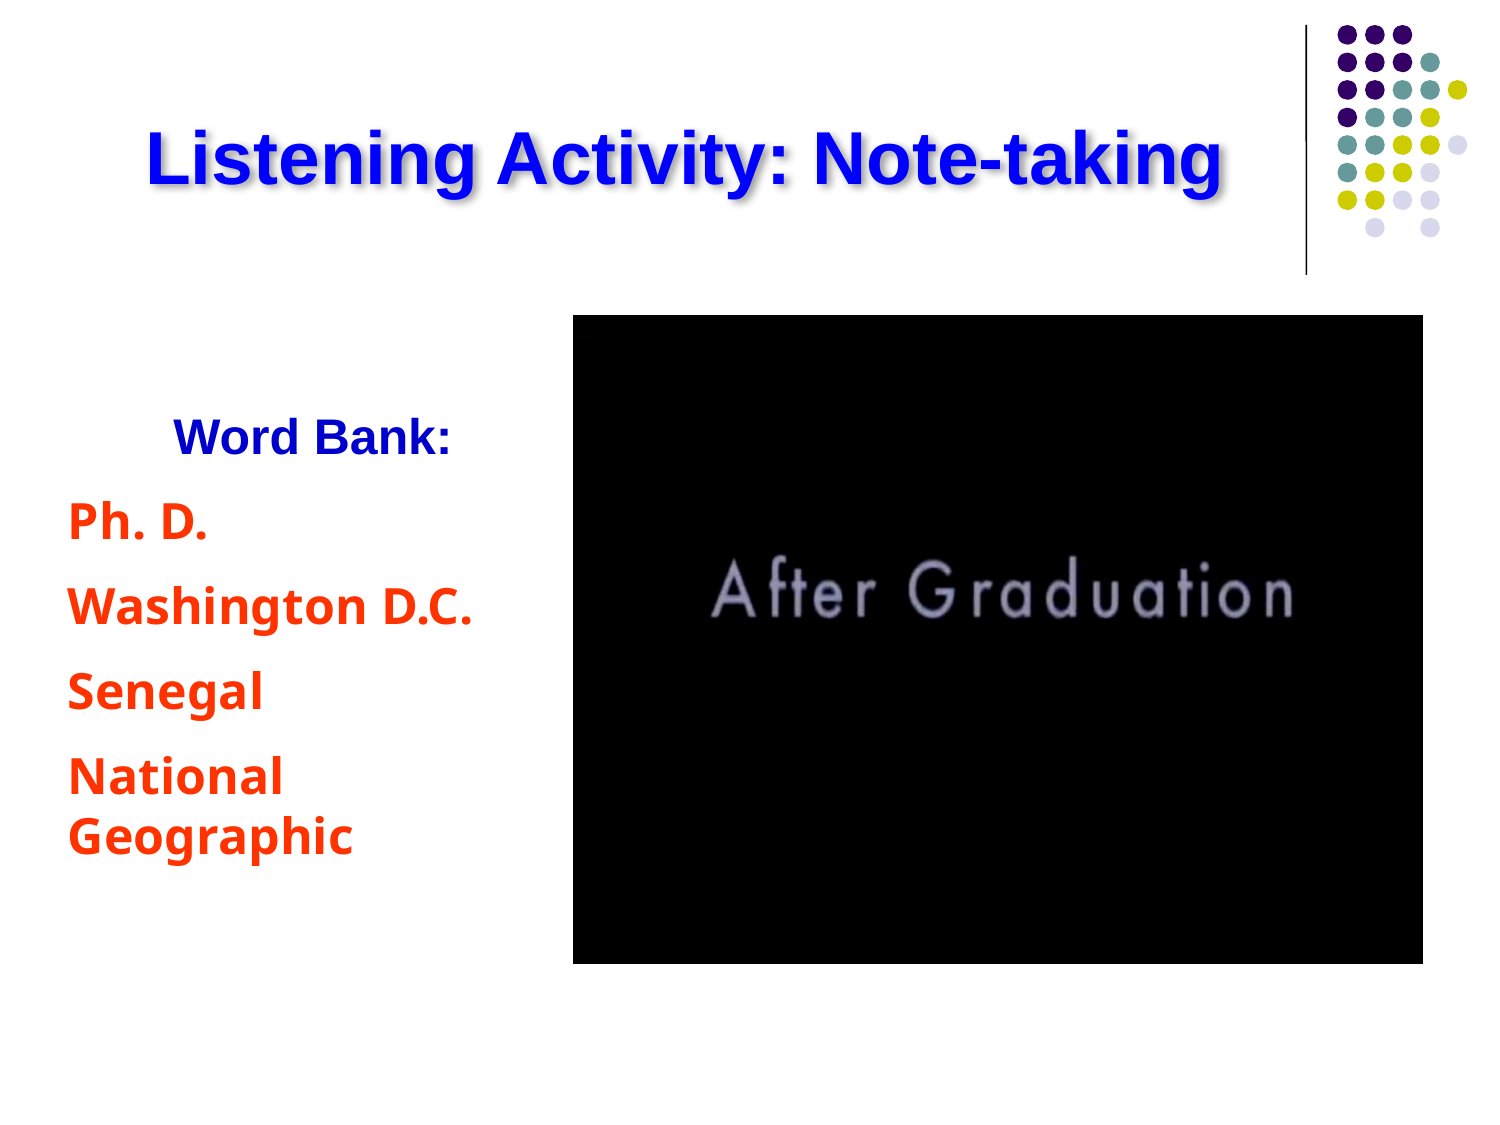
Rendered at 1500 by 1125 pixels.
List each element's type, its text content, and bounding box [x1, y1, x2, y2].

text_box Word Bank: Ph. D. Washington D.C. Senegal National Geographic [53, 397, 565, 957]
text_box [572, 313, 1424, 965]
text_box Listening Activity: Note-taking [130, 102, 1241, 207]
